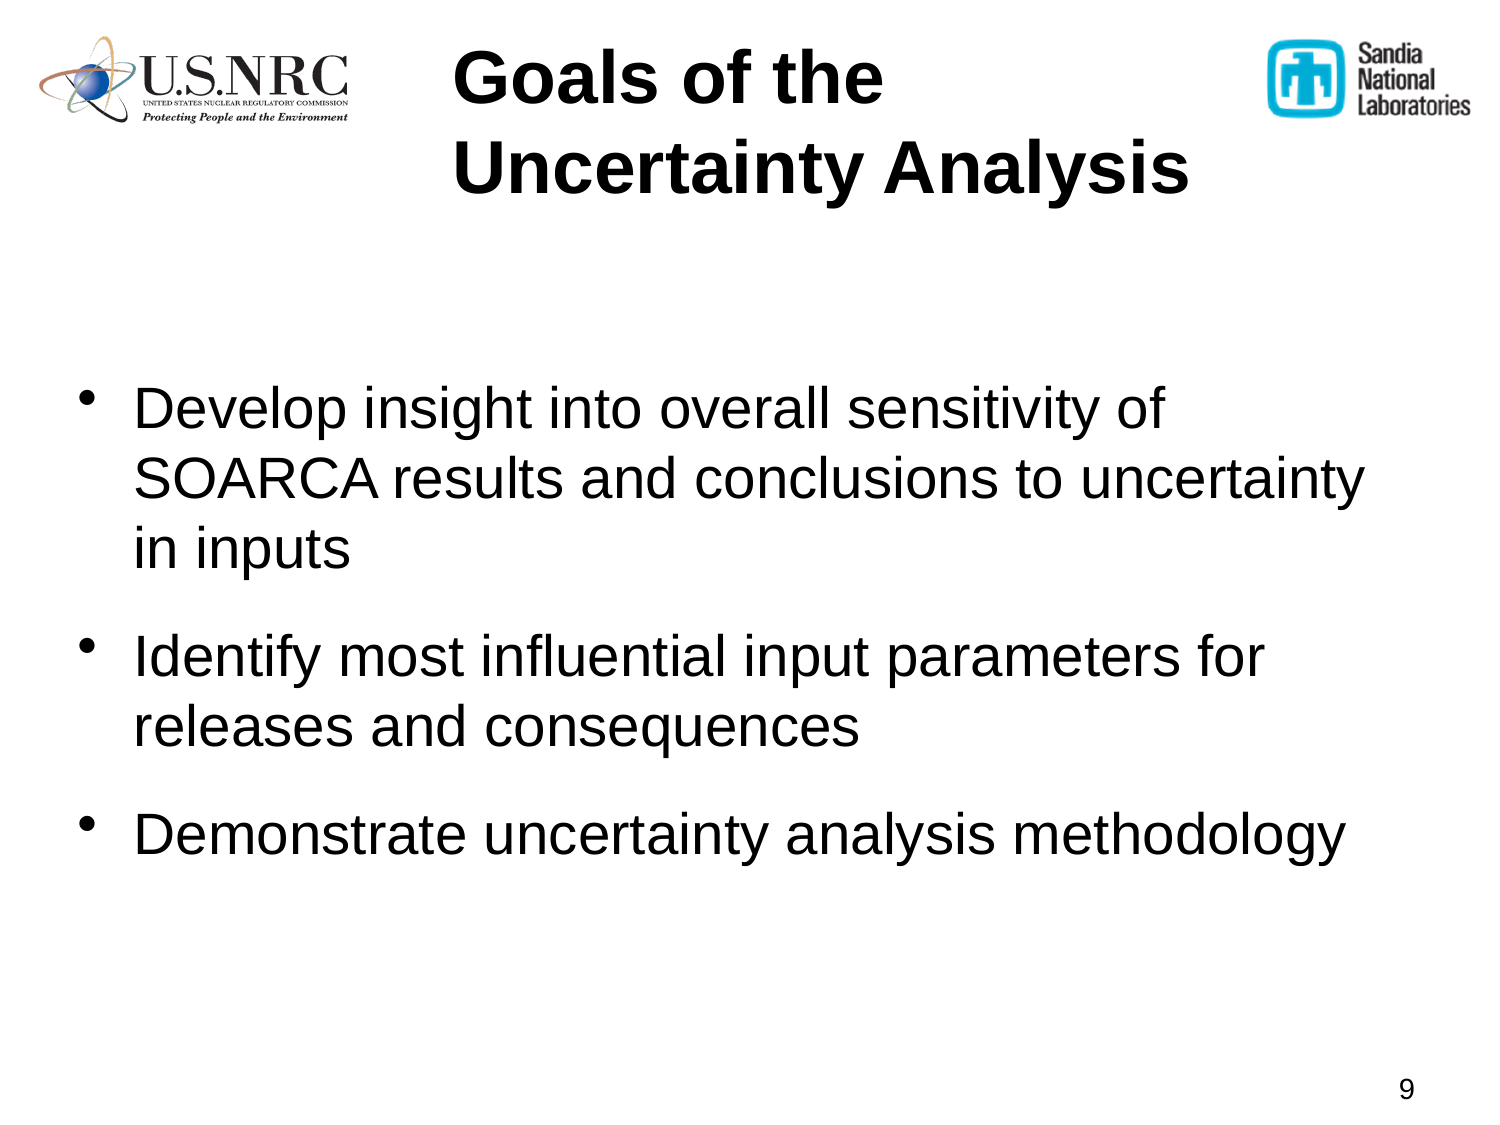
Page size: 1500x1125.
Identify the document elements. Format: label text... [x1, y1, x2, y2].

picture [37, 33, 350, 126]
picture [1275, 48, 1337, 110]
slide_number 9 [1353, 1062, 1461, 1113]
picture [1262, 33, 1475, 126]
list Develop insight into overall sensitivity of SOARCA results and conclusions to uncertainty in inputs Identify most influential input parameters for releases and consequences Demonstrate uncertainty analysis methodology [62, 362, 1426, 1001]
title Goals of the Uncertainty Analysis [437, 74, 1301, 163]
